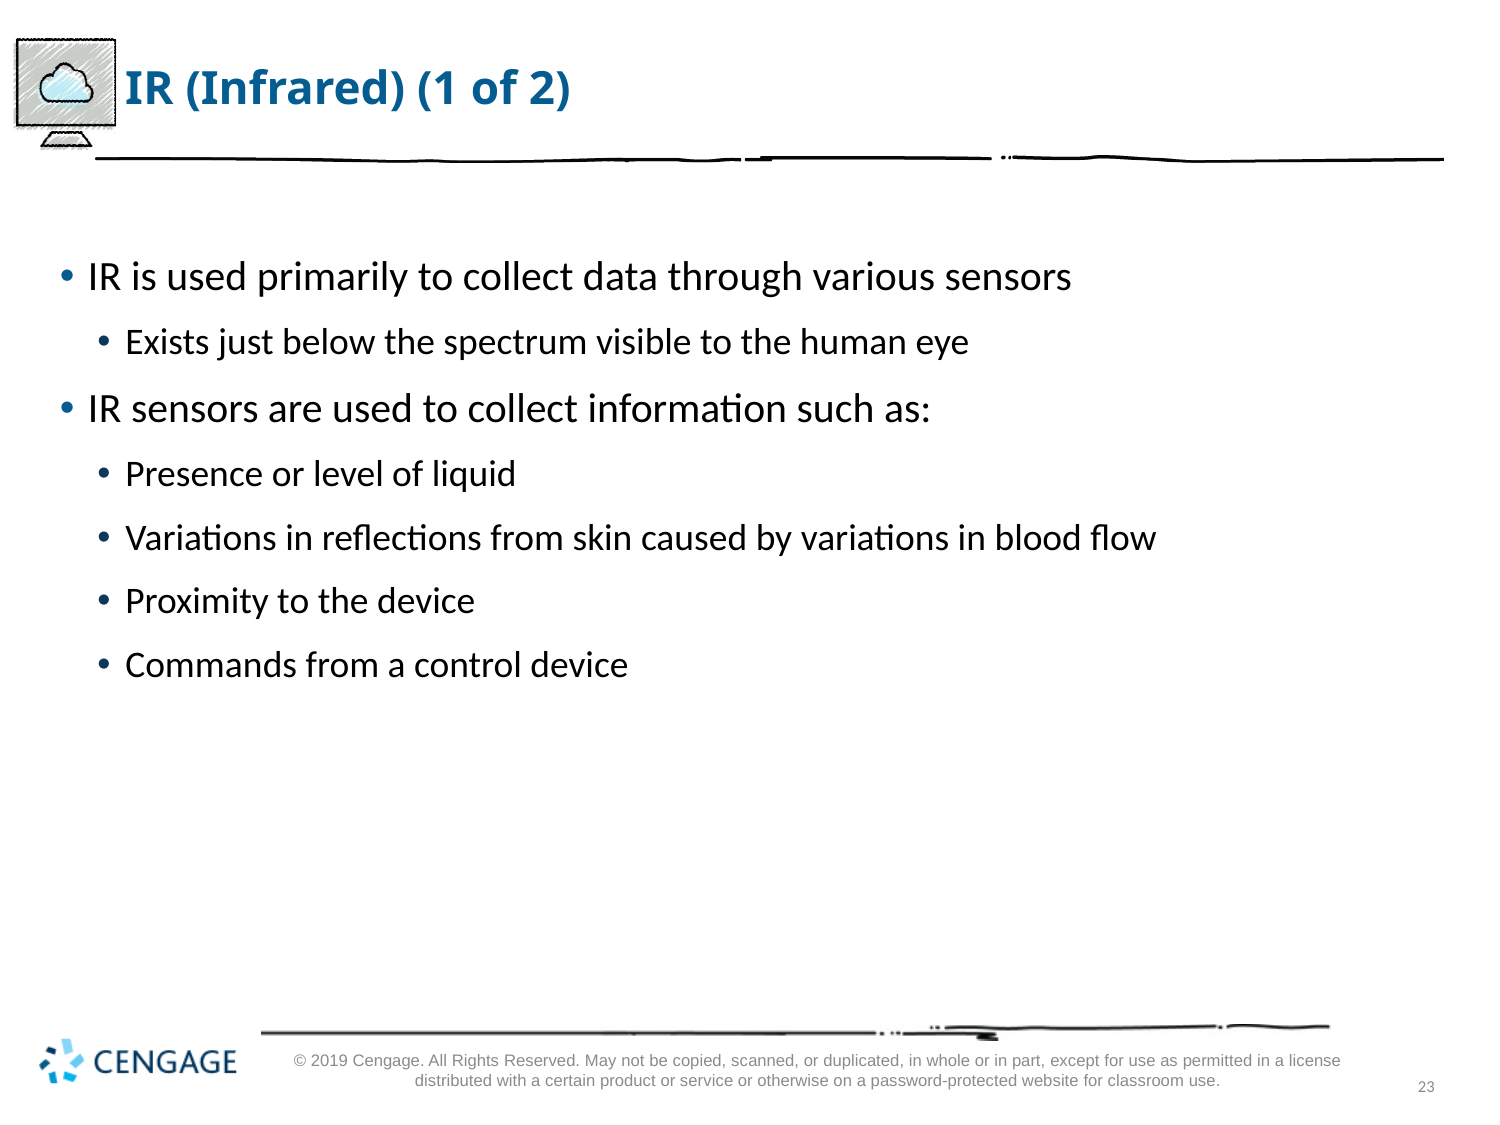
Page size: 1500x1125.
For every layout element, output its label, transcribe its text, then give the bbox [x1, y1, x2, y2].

picture [95, 155, 1444, 163]
picture [13, 36, 117, 151]
picture [261, 1024, 1331, 1041]
list I R is used primarily to collect data through various sensors Exists just below the spectrum visible to the human eye I R sensors are used to collect information such as: Presence or level of liquid Variations in reflections from skin caused by variations in blood flow Proximity to the device Commands from a control device [59, 252, 1441, 691]
title I R (Infrared) (1 of 2) [125, 66, 1442, 116]
picture [19, 1025, 249, 1096]
footer © 2019 Cengage. All Rights Reserved. May not be copied, scanned, or duplicated, in whole or in part, except for use as permitted in a license distributed with a certain product or service or otherwise on a password-protected website for classroom use. [262, 1050, 1375, 1091]
